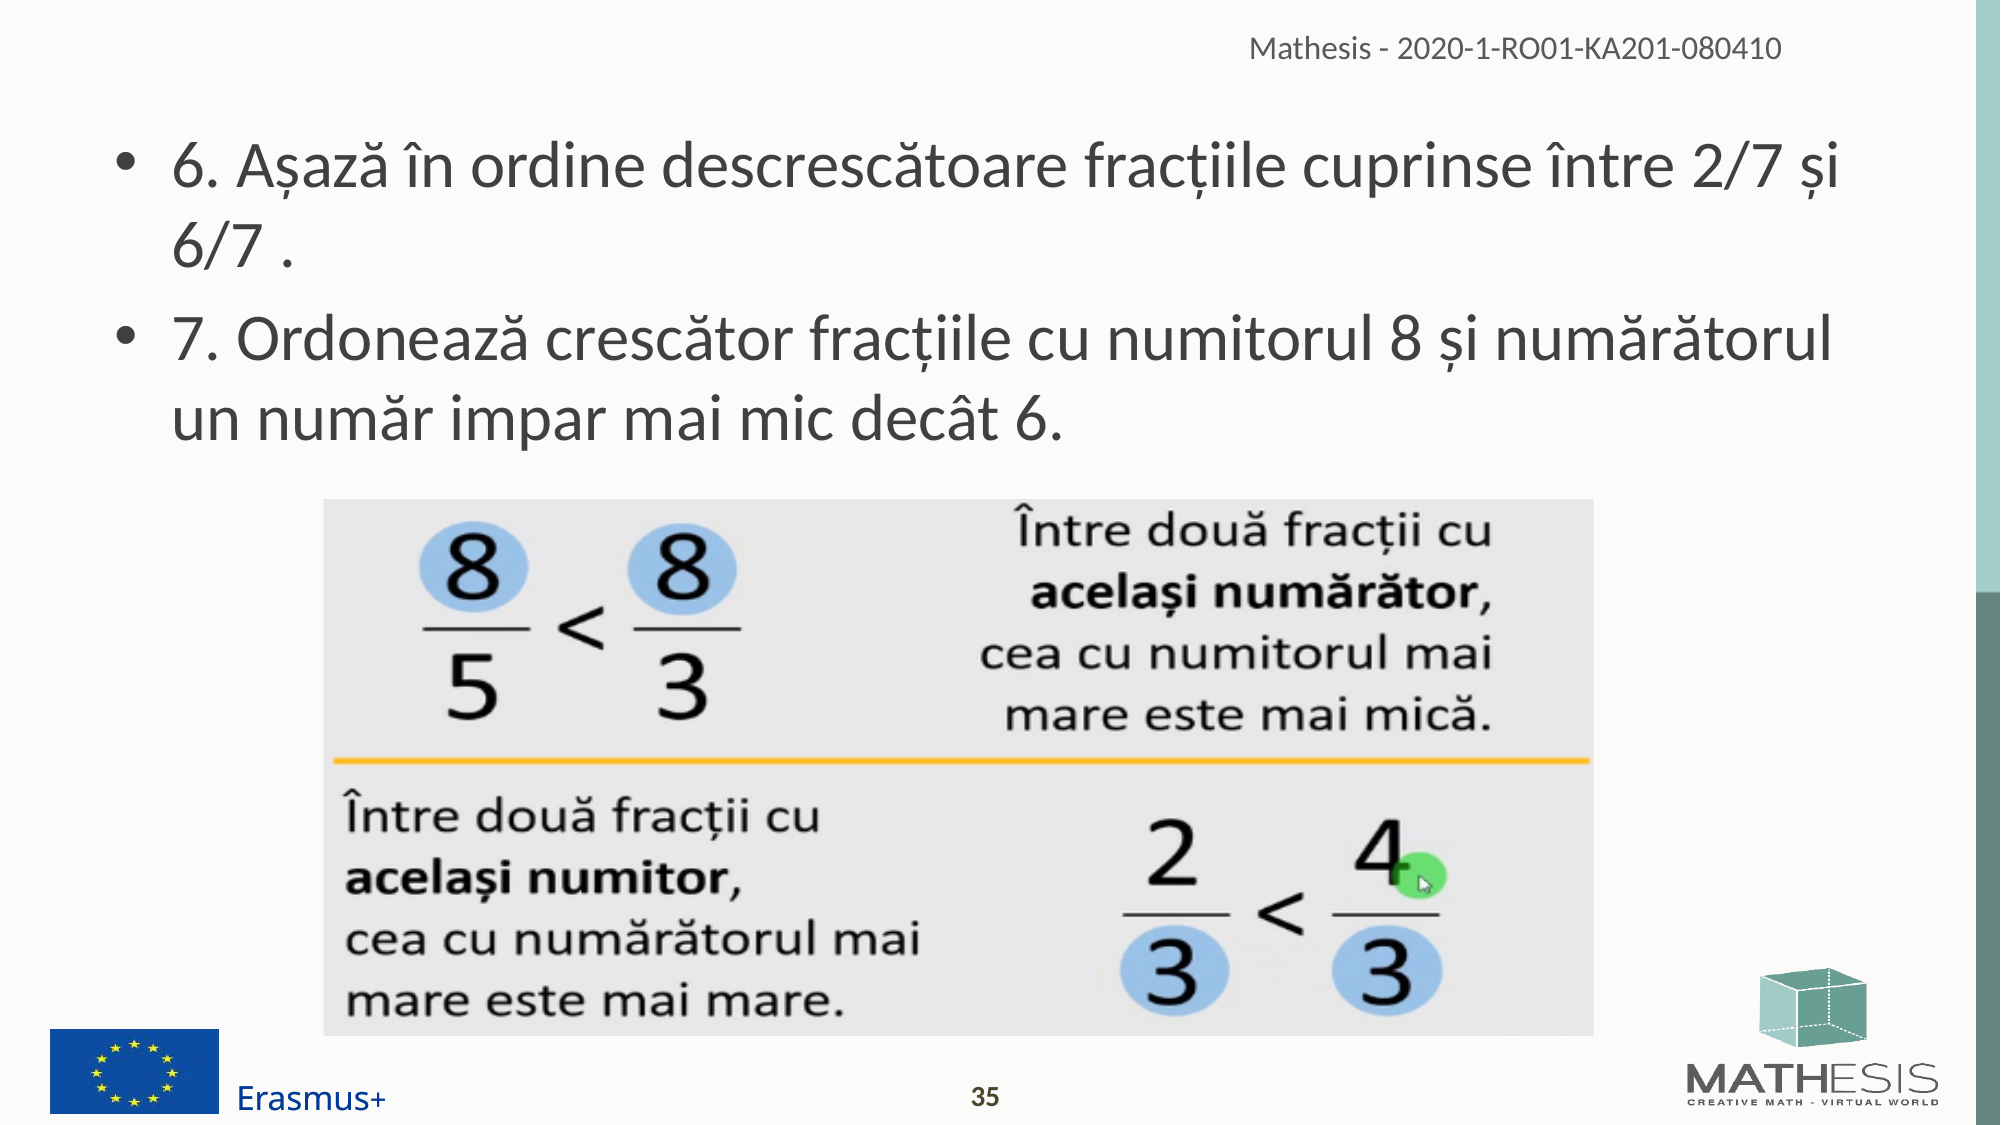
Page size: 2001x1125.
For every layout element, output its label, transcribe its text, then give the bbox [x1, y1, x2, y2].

picture [323, 499, 1594, 1036]
picture [50, 1029, 219, 1114]
list 6. Așază în ordine descrescătoare fracțiile cuprinse între 2/7 și 6/7 . 7. Ordonează crescător fracțiile cu numitorul 8 și numărătorul un număr impar mai mic decât 6. [99, 113, 1900, 1005]
